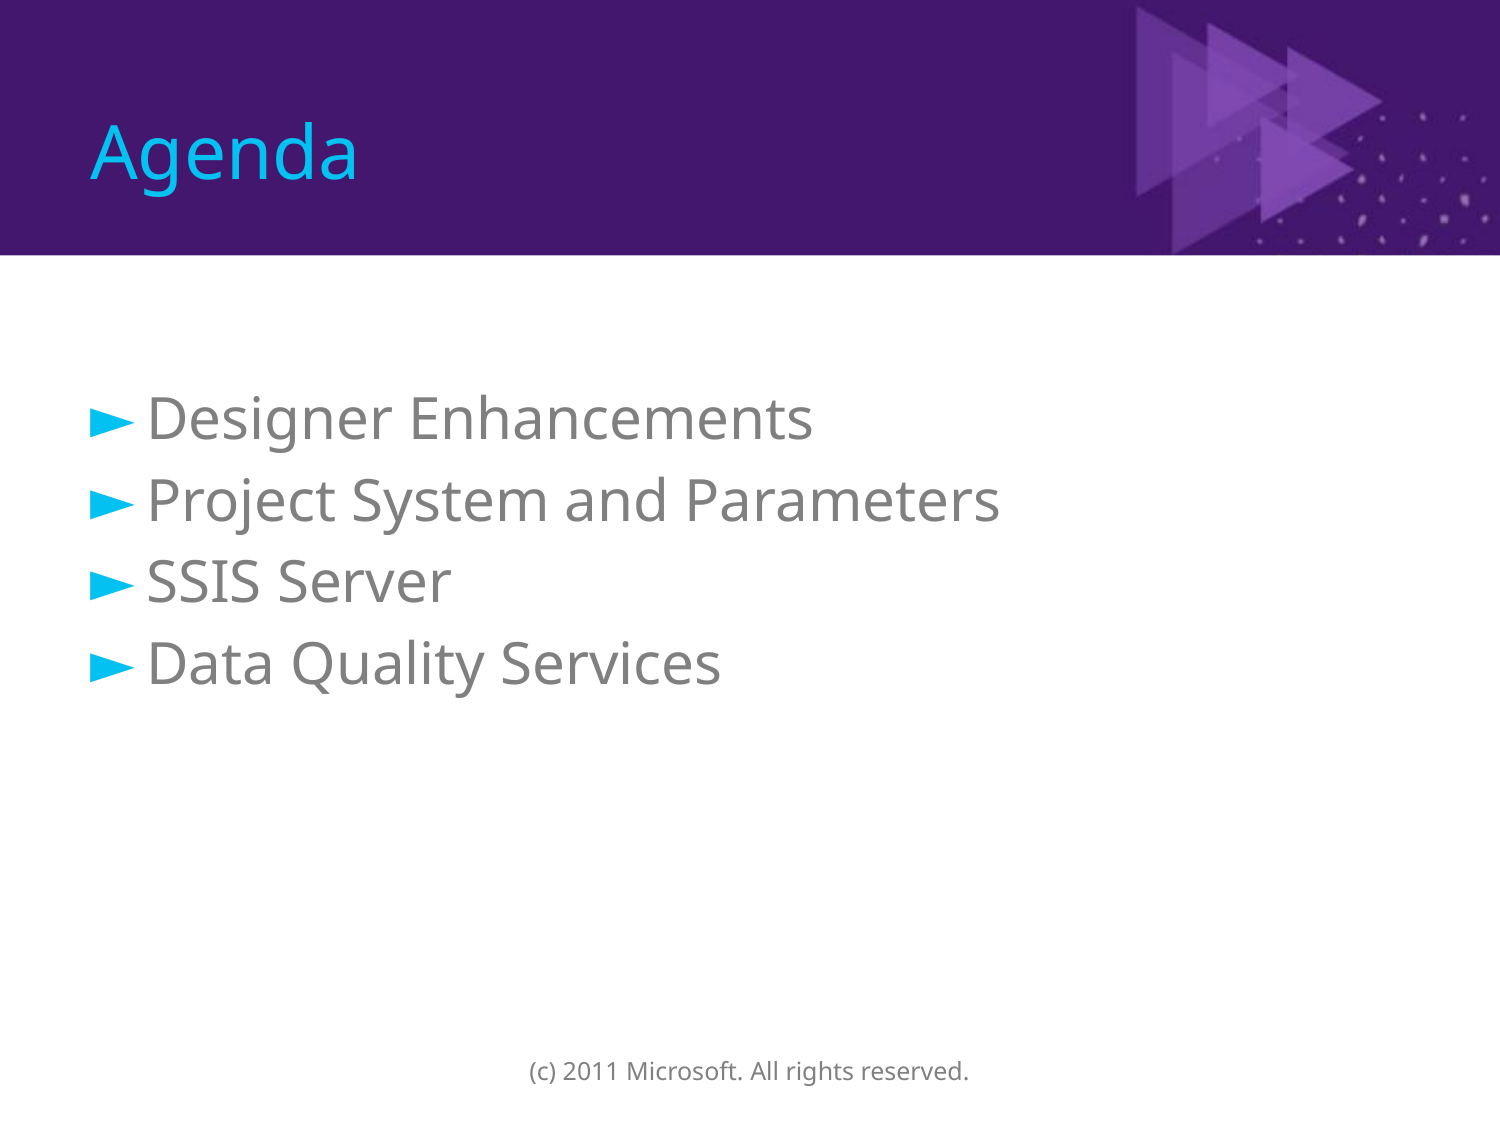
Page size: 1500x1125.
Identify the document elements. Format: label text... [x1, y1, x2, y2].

footer (c) 2011 Microsoft. All rights reserved. [512, 1042, 988, 1103]
picture [0, 0, 1500, 255]
list Designer Enhancements Project System and Parameters SSIS Server Data Quality Services [75, 373, 1425, 1005]
title Agenda [75, 56, 1425, 244]
